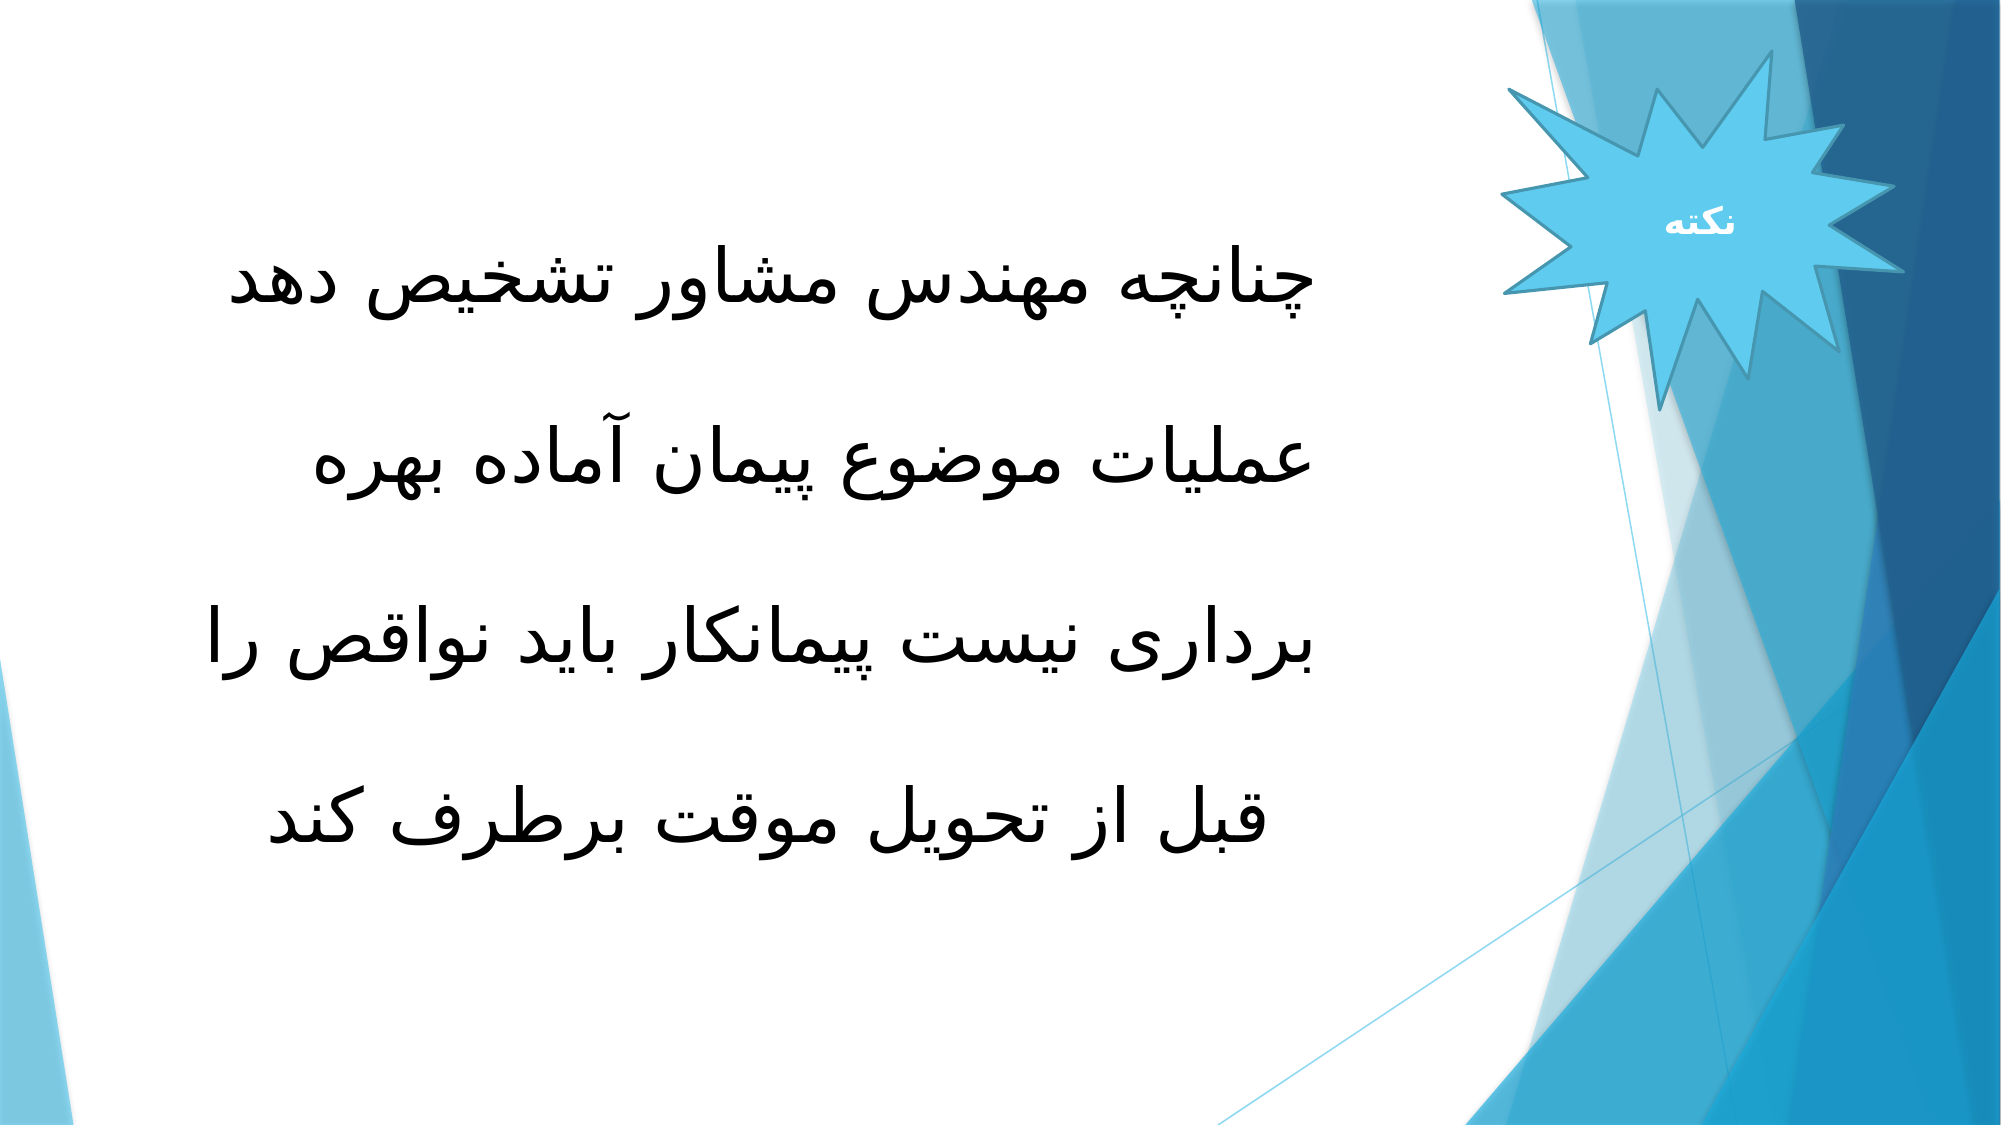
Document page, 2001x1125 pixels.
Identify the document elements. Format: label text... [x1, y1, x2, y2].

text_box نکته [1500, 49, 1906, 412]
text_box چنانچه مهندس مشاور تشخیص دهد عملیات موضوع پیمان آماده بهره برداری نیست پیمانکار باید نواقص را قبل از تحویل موقت برطرف کند [174, 129, 1334, 865]
